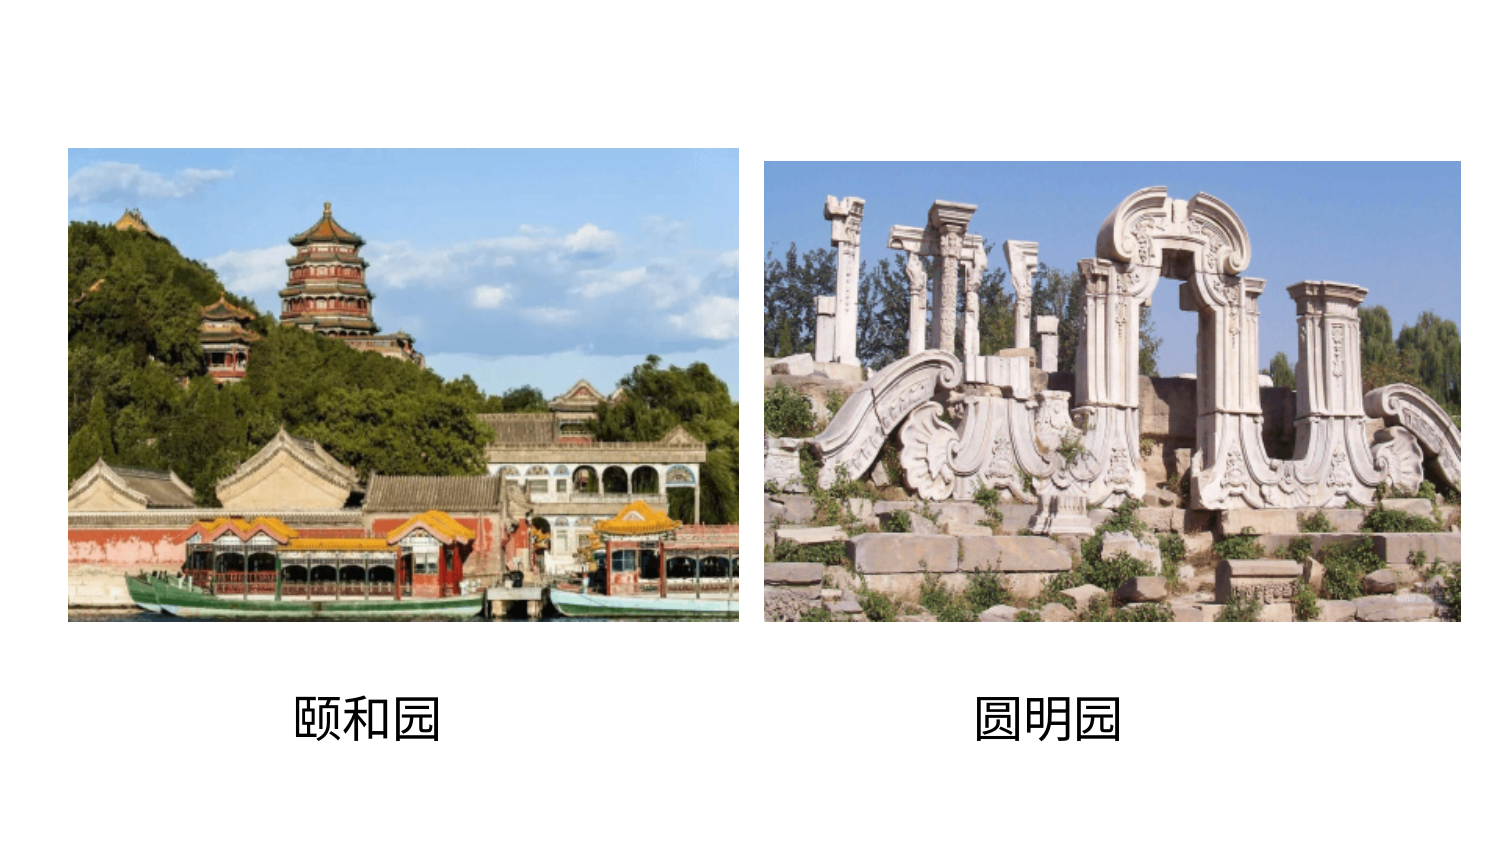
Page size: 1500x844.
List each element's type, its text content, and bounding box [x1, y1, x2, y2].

picture [764, 161, 1461, 622]
text_box 颐和园 [281, 681, 483, 755]
picture [68, 148, 739, 622]
text_box 圆明园 [962, 681, 1163, 755]
